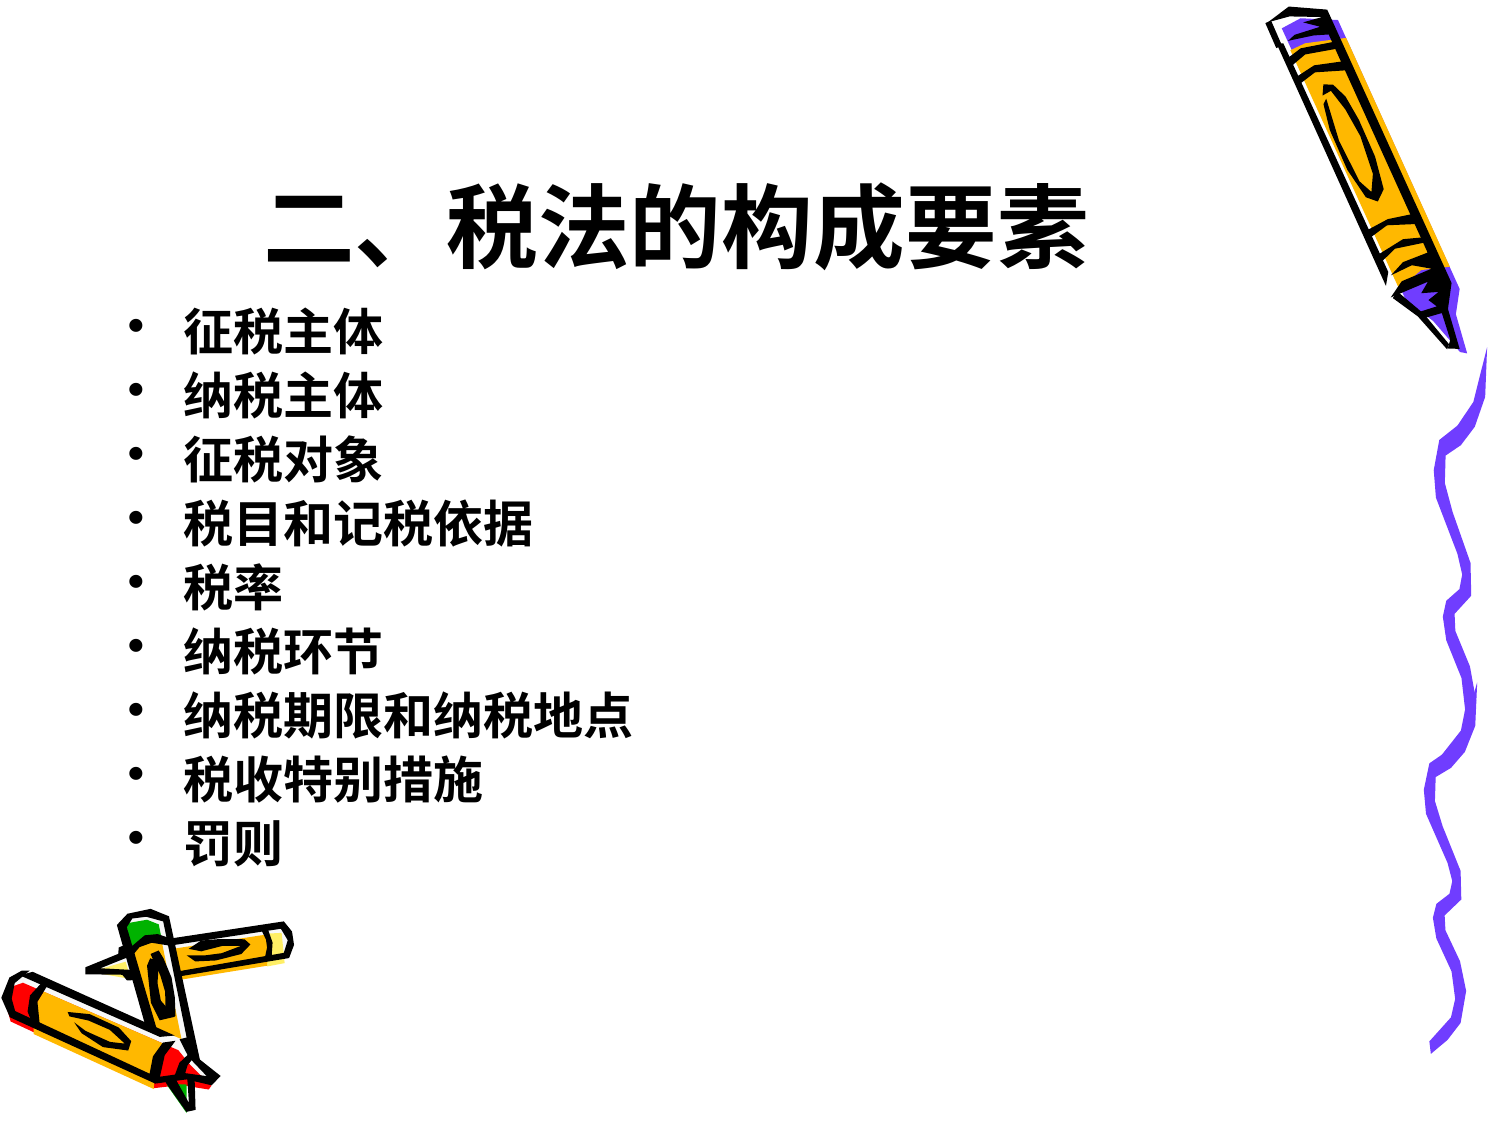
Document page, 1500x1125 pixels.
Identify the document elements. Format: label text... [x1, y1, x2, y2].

title 二、税法的构成要素 [112, 24, 1240, 288]
list 征税主体 纳税主体 征税对象 税目和记税依据 税率 纳税环节 纳税期限和纳税地点 税收特别措施 罚则 [112, 299, 1376, 901]
